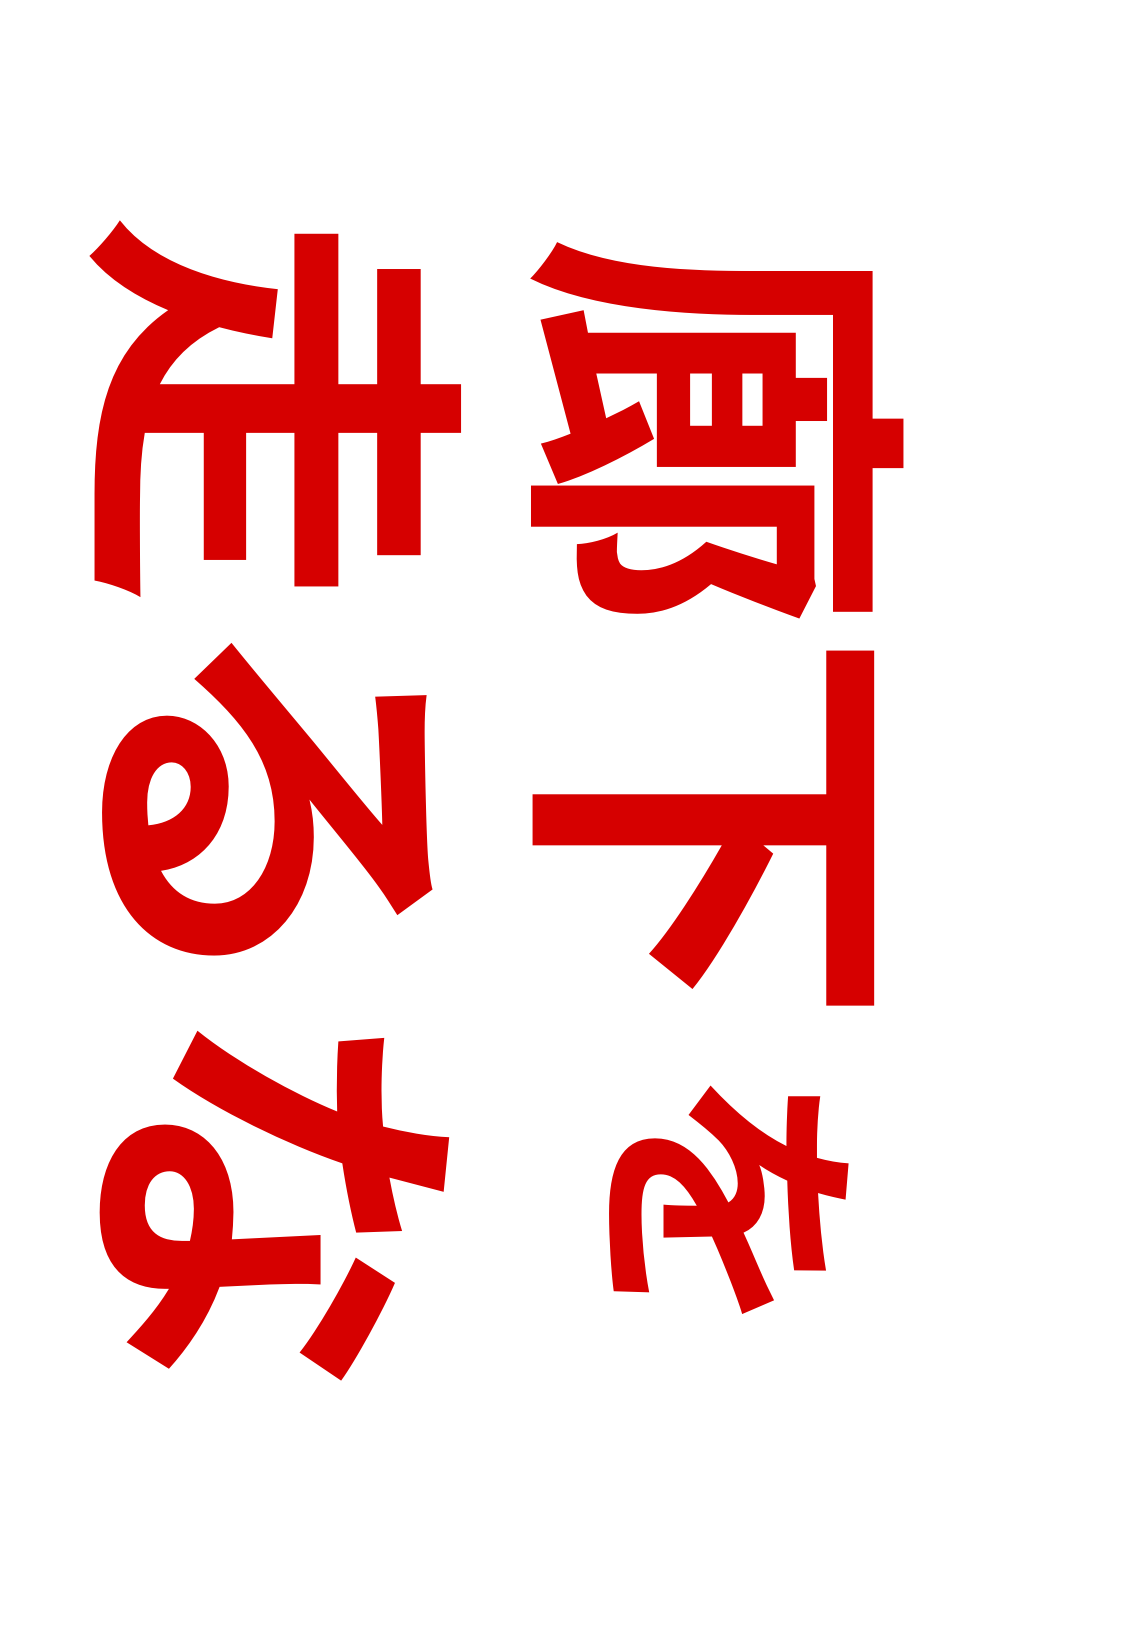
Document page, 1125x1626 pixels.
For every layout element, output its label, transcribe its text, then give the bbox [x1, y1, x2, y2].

text_box 廊下 [481, 221, 1017, 1039]
text_box を 走るな [39, 198, 1080, 1416]
